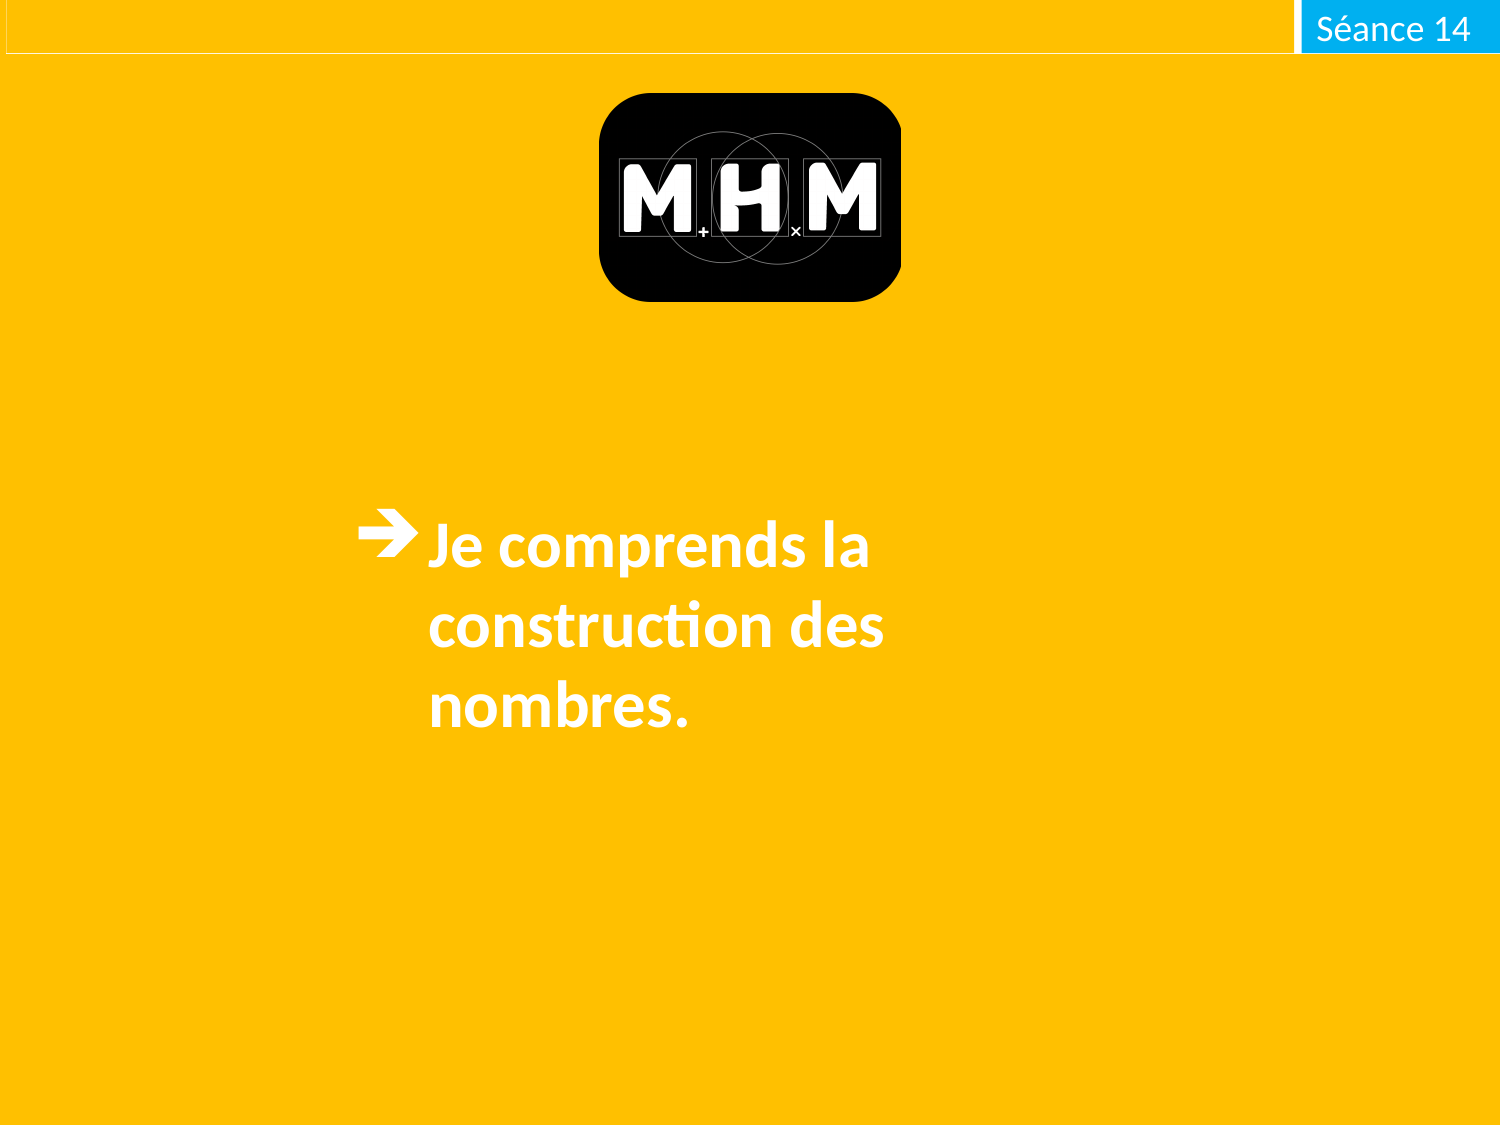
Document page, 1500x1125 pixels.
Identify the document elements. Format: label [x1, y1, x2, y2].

text_box [0, 54, 1500, 1125]
